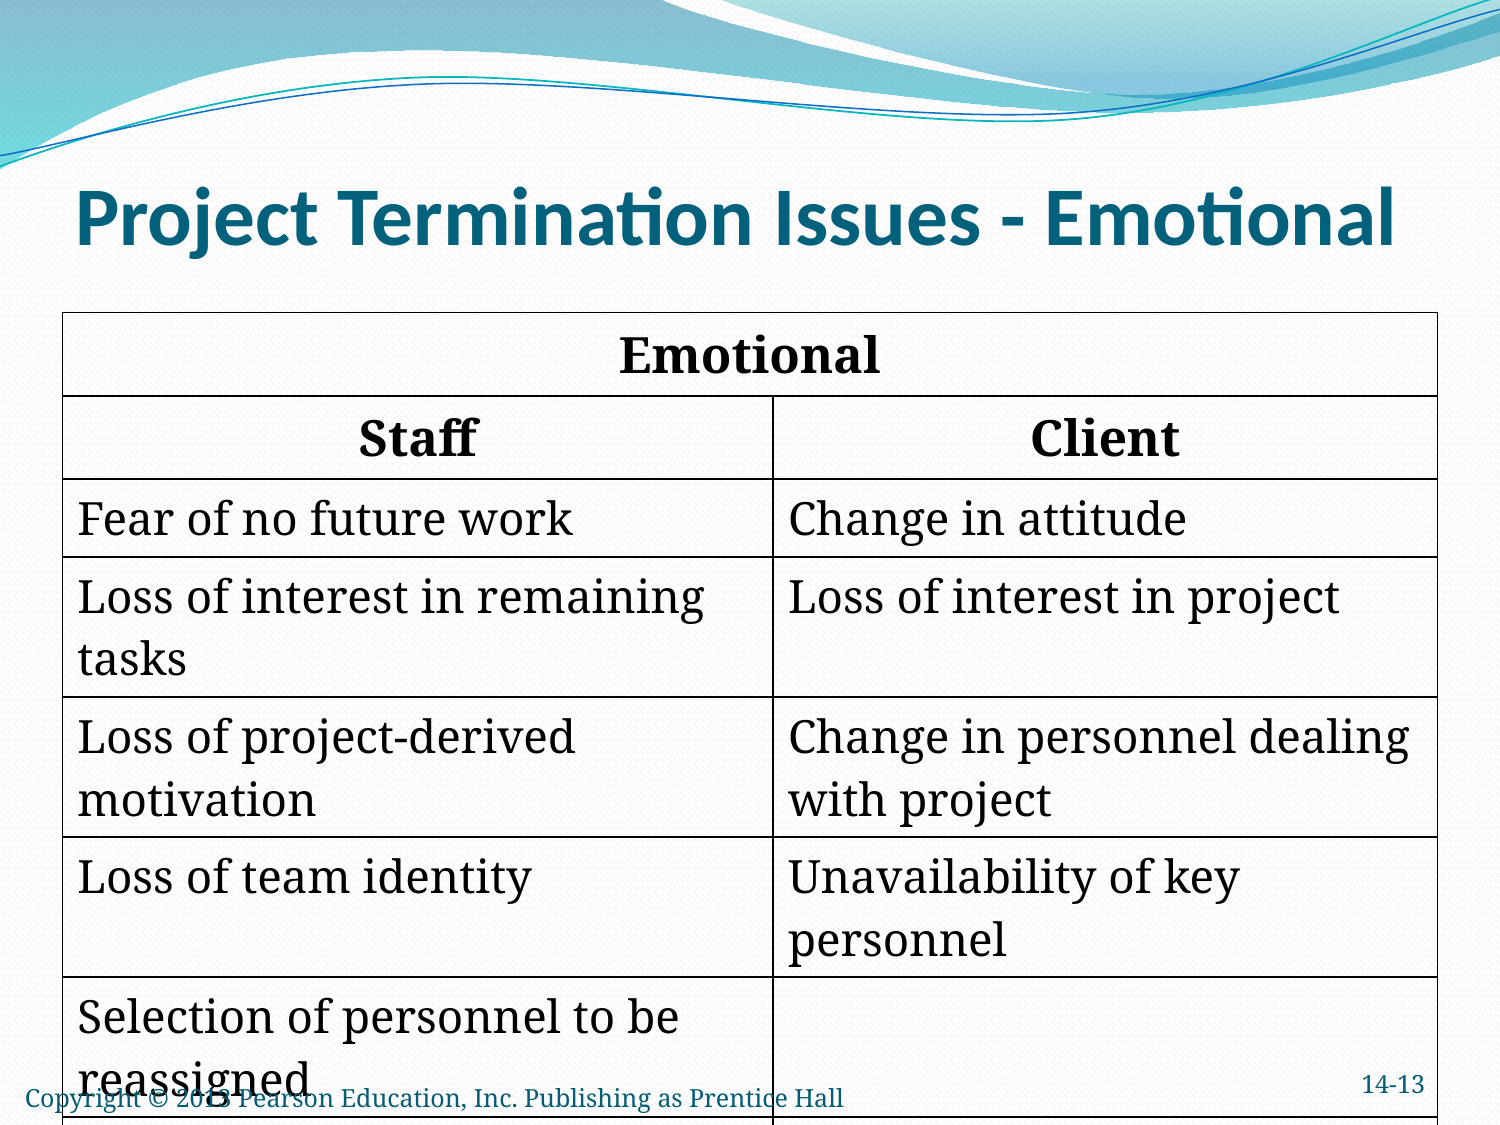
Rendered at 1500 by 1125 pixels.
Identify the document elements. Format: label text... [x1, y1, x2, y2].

text_box Copyright © 2013 Pearson Education, Inc. Publishing as Prentice Hall [24, 1074, 988, 1113]
table_cell Diversion of effort [63, 1118, 772, 1125]
table_cell Client [774, 397, 1437, 478]
table_cell [774, 978, 1437, 1116]
table_header Emotional [63, 313, 1437, 395]
table_cell Loss of project-derived motivation [63, 698, 772, 836]
table_cell Loss of interest in project [774, 558, 1437, 696]
table_cell Change in attitude [774, 480, 1437, 556]
table_cell [774, 1118, 1437, 1125]
table_cell Fear of no future work [63, 480, 772, 556]
table_cell Loss of team identity [63, 838, 772, 976]
table_cell Selection of personnel to be reassigned [63, 978, 772, 1074]
table_cell Staff [63, 397, 772, 478]
table_cell Change in personnel dealing with project [774, 698, 1437, 836]
table_cell Unavailability of key personnel [774, 838, 1437, 976]
table_cell Loss of interest in remaining tasks [63, 558, 772, 696]
title Project Termination Issues - Emotional [74, 74, 1438, 263]
